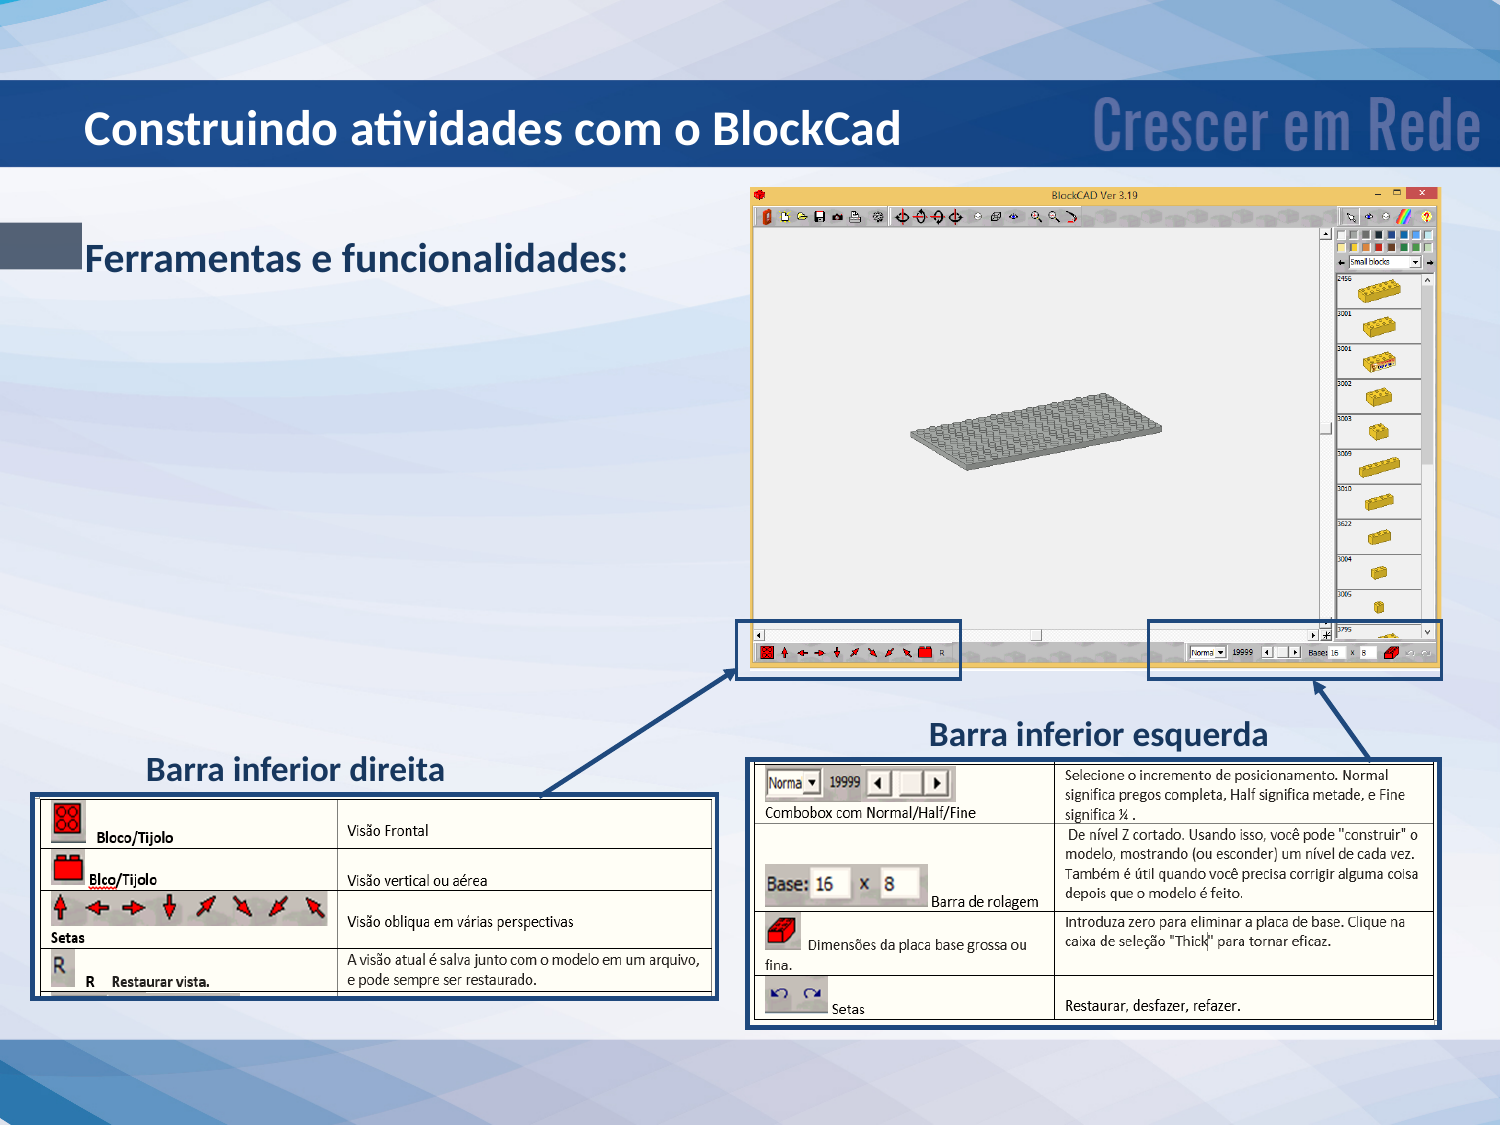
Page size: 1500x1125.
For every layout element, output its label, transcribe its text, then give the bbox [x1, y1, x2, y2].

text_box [1300, 691, 1384, 751]
text_box Construindo atividades com o BlockCad [70, 88, 1430, 163]
text_box Ferramentas e funcionalidades: [70, 198, 744, 288]
text_box Barra inferior direita [42, 738, 533, 795]
text_box [736, 621, 749, 679]
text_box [538, 667, 739, 798]
text_box [0, 220, 70, 272]
text_box Barra inferior esquerda [914, 703, 1420, 760]
picture [0, 0, 1500, 1125]
